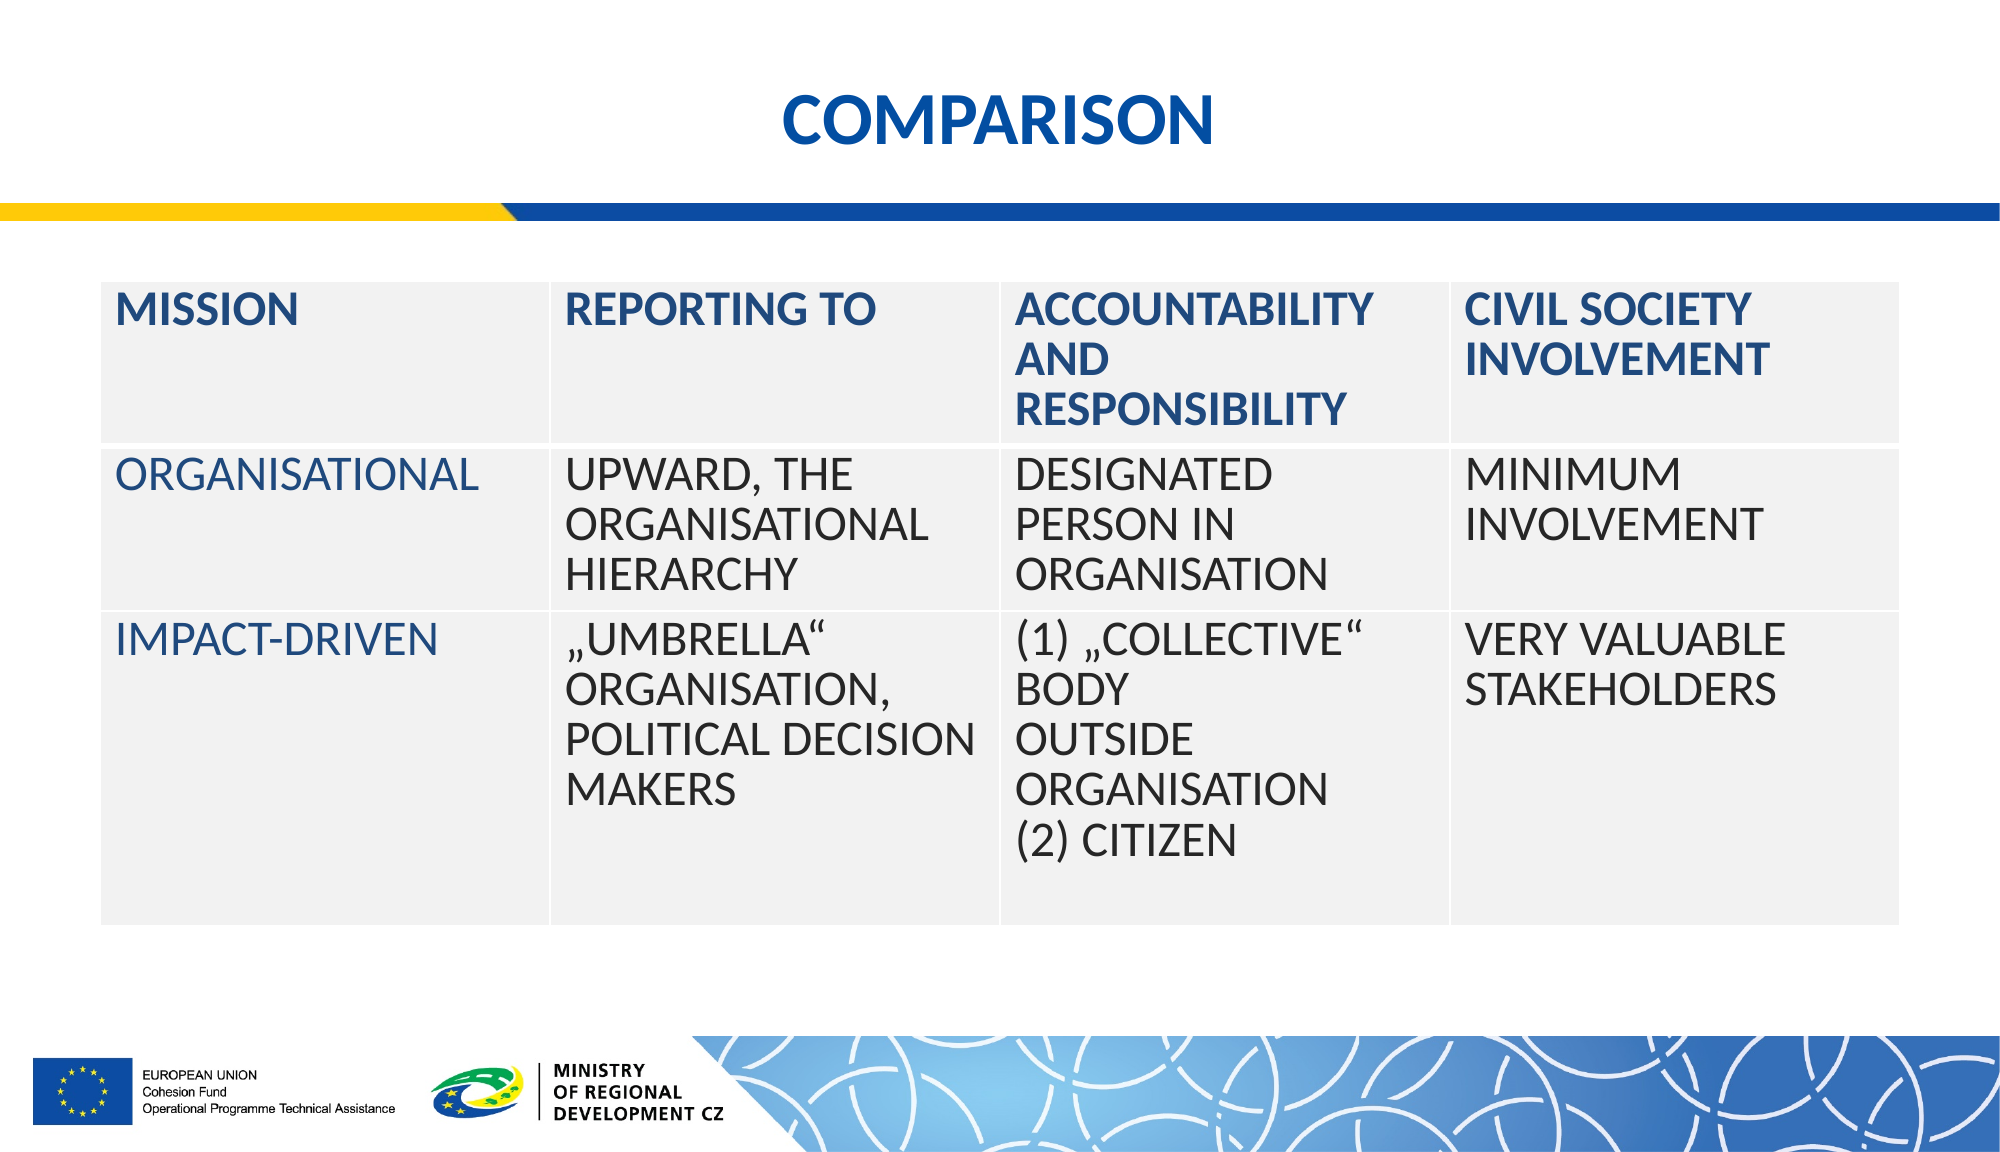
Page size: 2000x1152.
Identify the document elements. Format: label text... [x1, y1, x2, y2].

table_header MISSION [101, 282, 549, 443]
picture [0, 1036, 2000, 1152]
table_cell IMPACT-DRIVEN [101, 612, 549, 925]
picture [0, 203, 2000, 221]
table_header CIVIL SOCIETY INVOLVEMENT [1451, 282, 1899, 443]
table_cell „UMBRELLA“ ORGANISATION, POLITICAL DECISION MAKERS [551, 612, 999, 925]
title COMPARISON [99, 38, 1900, 191]
table_cell UPWARD, THE ORGANISATIONAL HIERARCHY [551, 449, 999, 610]
table_cell ORGANISATIONAL [101, 449, 549, 610]
table_cell (1) „COLLECTIVE“ BODY OUTSIDE ORGANISATION (2) CITIZEN [1001, 612, 1449, 925]
table_cell DESIGNATED PERSON IN ORGANISATION [1001, 449, 1449, 610]
table_header ACCOUNTABILITY AND RESPONSIBILITY [1001, 282, 1449, 443]
table_cell MINIMUM INVOLVEMENT [1451, 449, 1899, 610]
table_header REPORTING TO [551, 282, 999, 443]
table_cell VERY VALUABLE STAKEHOLDERS [1451, 612, 1899, 925]
